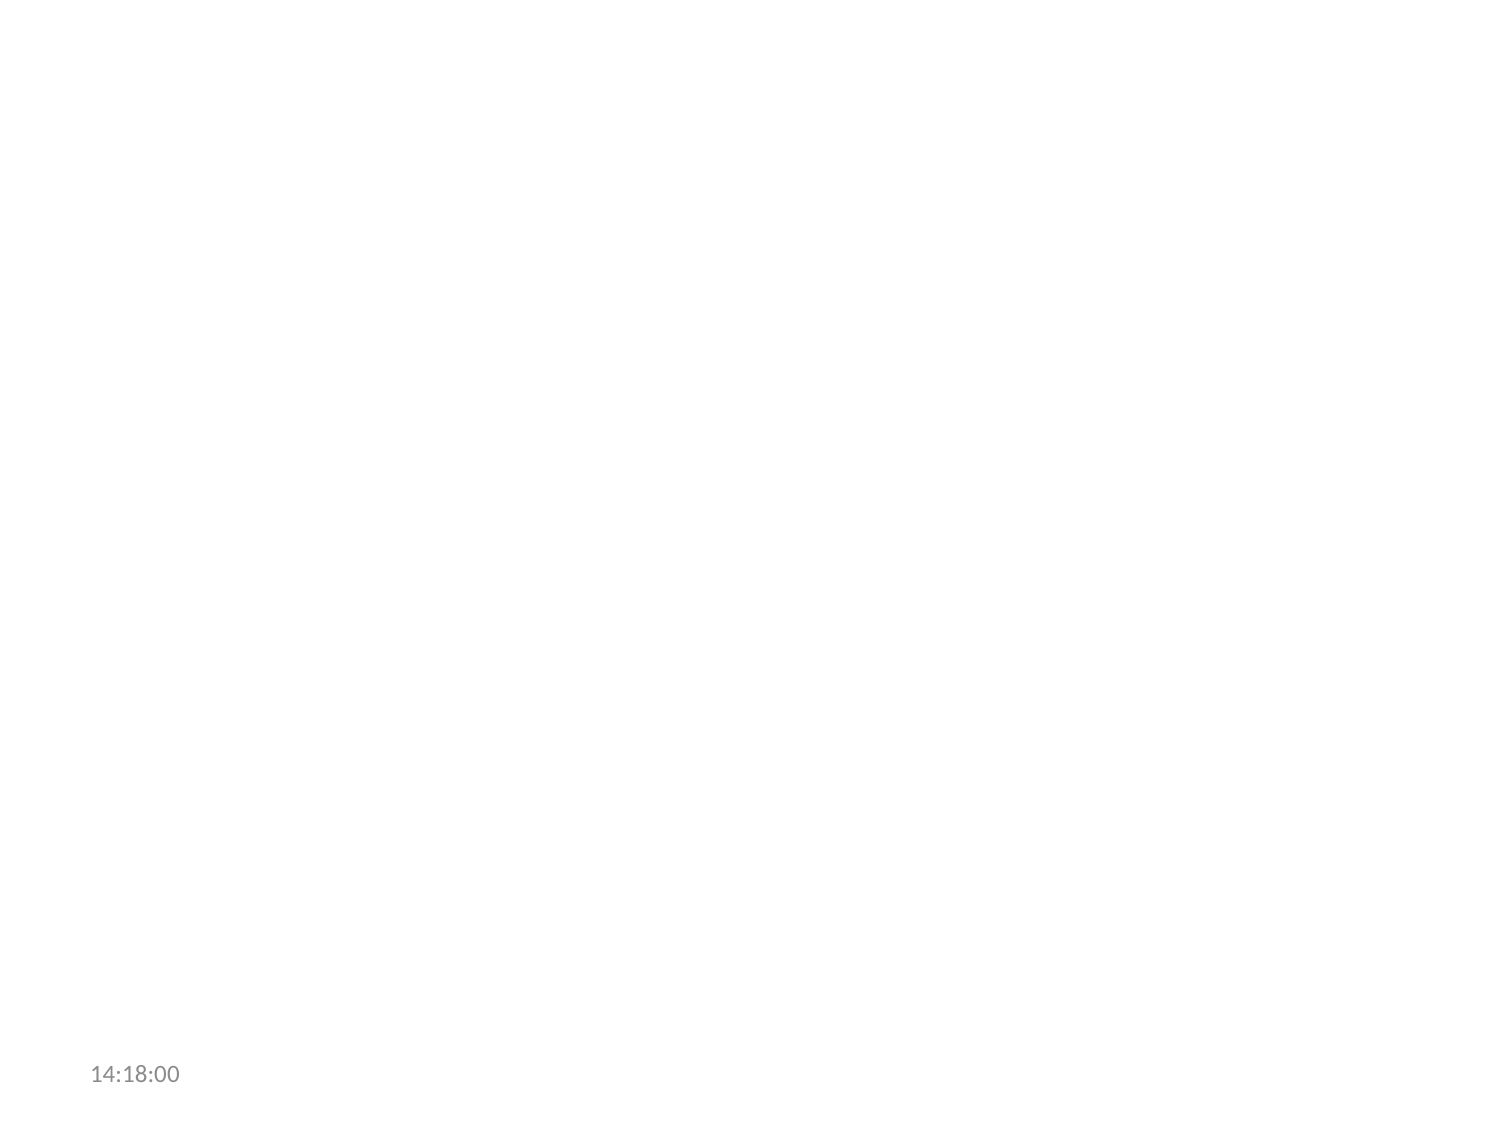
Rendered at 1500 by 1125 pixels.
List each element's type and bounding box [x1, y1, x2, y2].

slide_number [75, 1042, 425, 1103]
